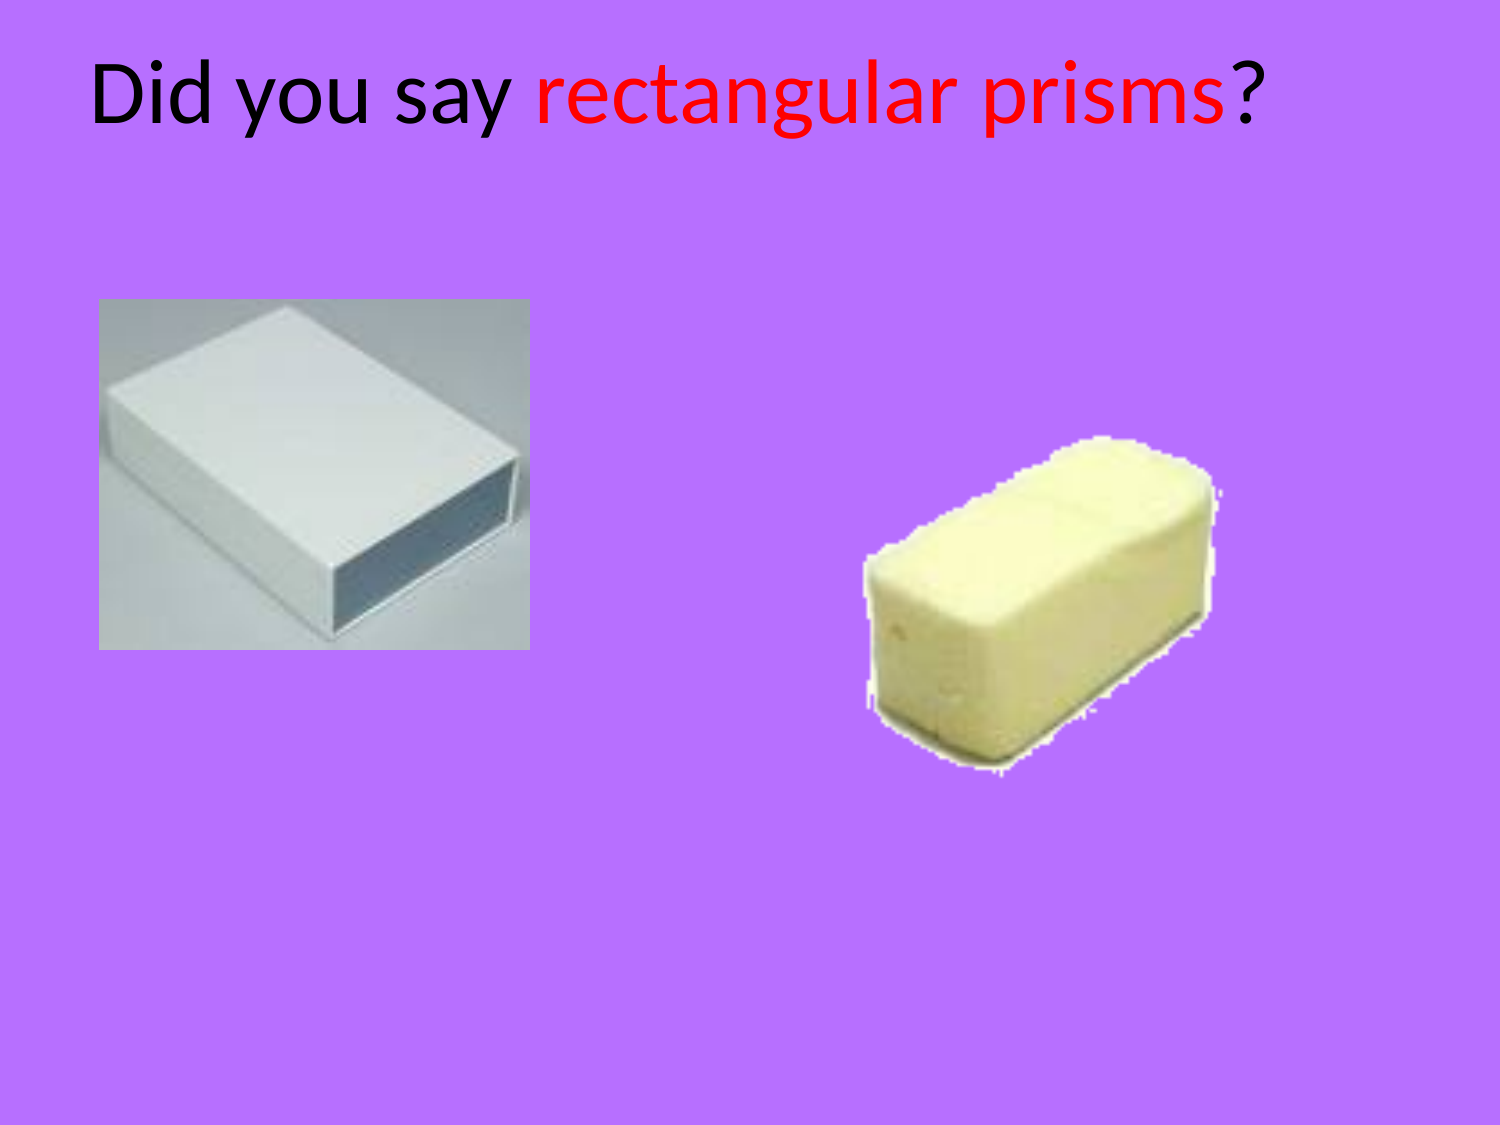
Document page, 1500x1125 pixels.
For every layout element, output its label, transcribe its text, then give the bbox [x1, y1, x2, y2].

picture [99, 299, 530, 651]
picture [824, 412, 1238, 783]
text_box Did you say rectangular prisms? [75, 24, 1400, 150]
